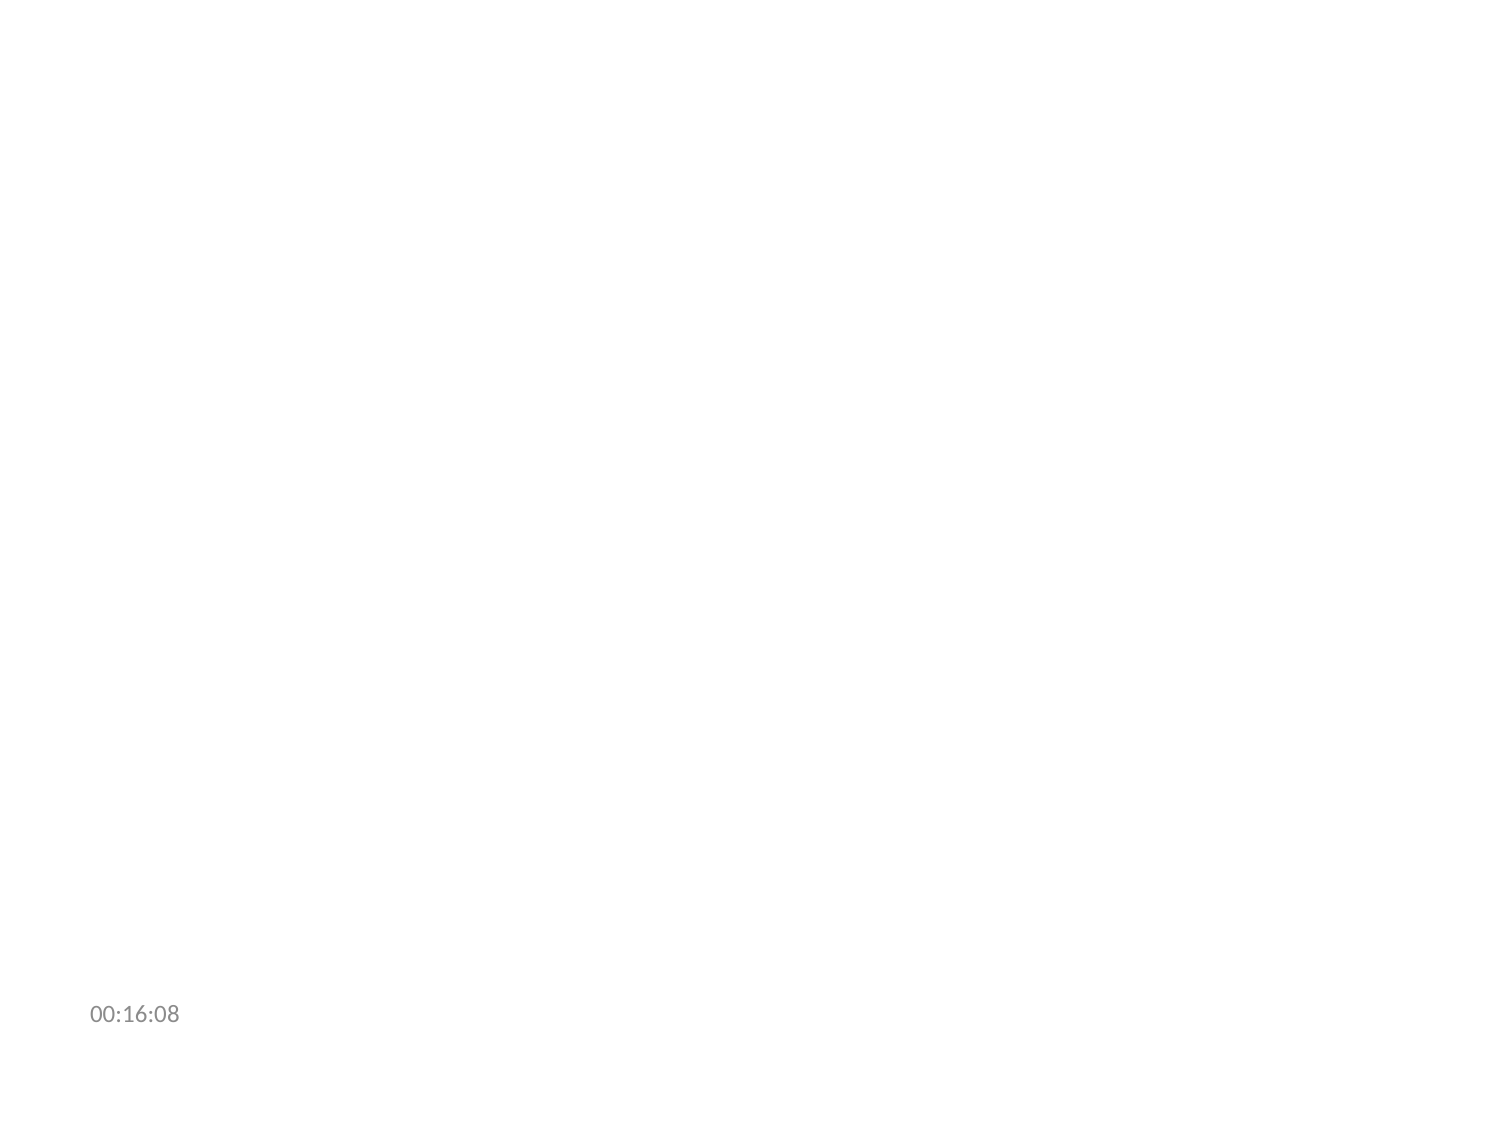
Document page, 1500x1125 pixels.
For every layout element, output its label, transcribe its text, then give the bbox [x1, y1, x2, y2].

text_box 15:35:09 [75, 982, 425, 1043]
